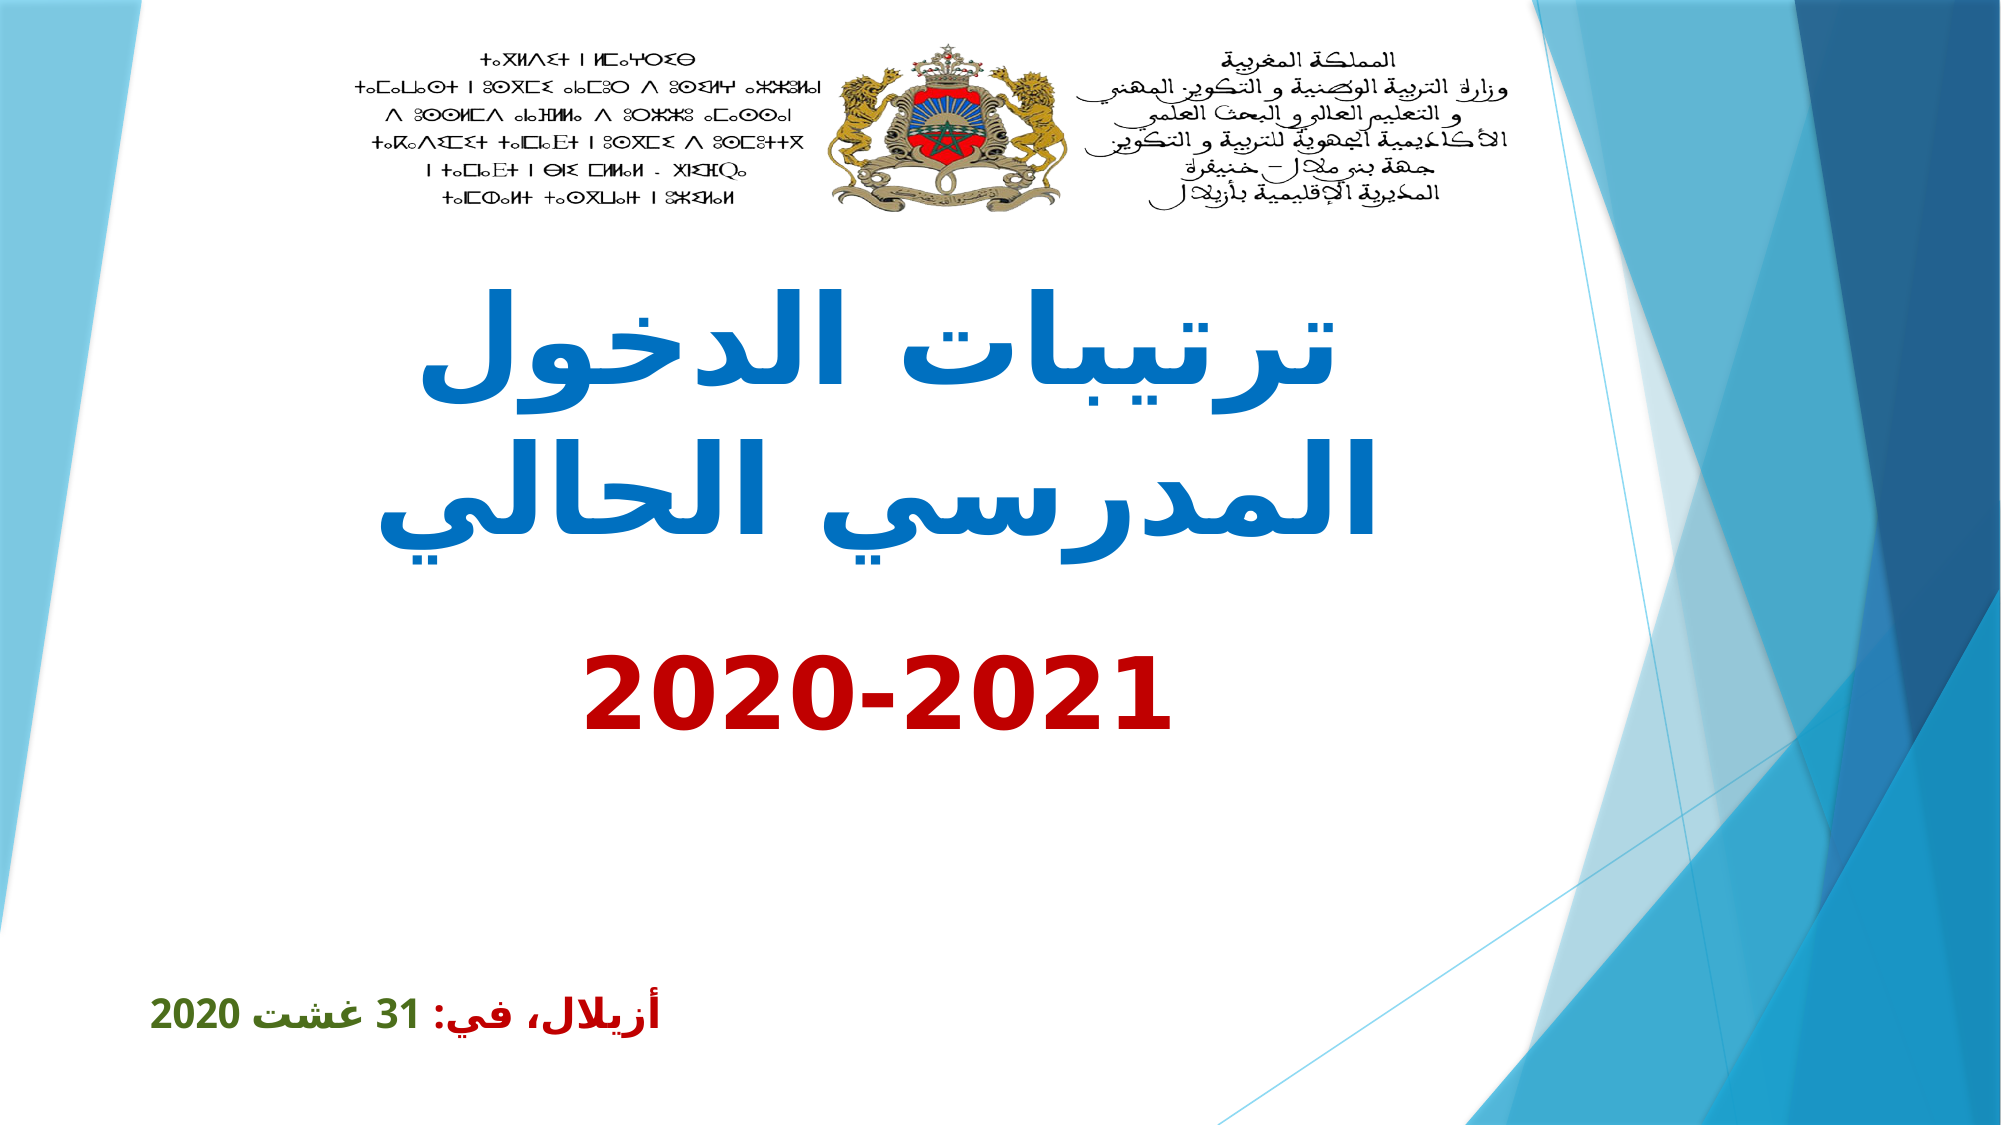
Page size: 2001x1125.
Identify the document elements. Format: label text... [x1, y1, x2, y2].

subtitle أزيلال، في: 31 غشت 2020 [47, 979, 764, 1045]
picture [307, 26, 1542, 235]
title ترتيبات الدخول المدرسي الحالي 2021-2020 [241, 349, 1516, 757]
